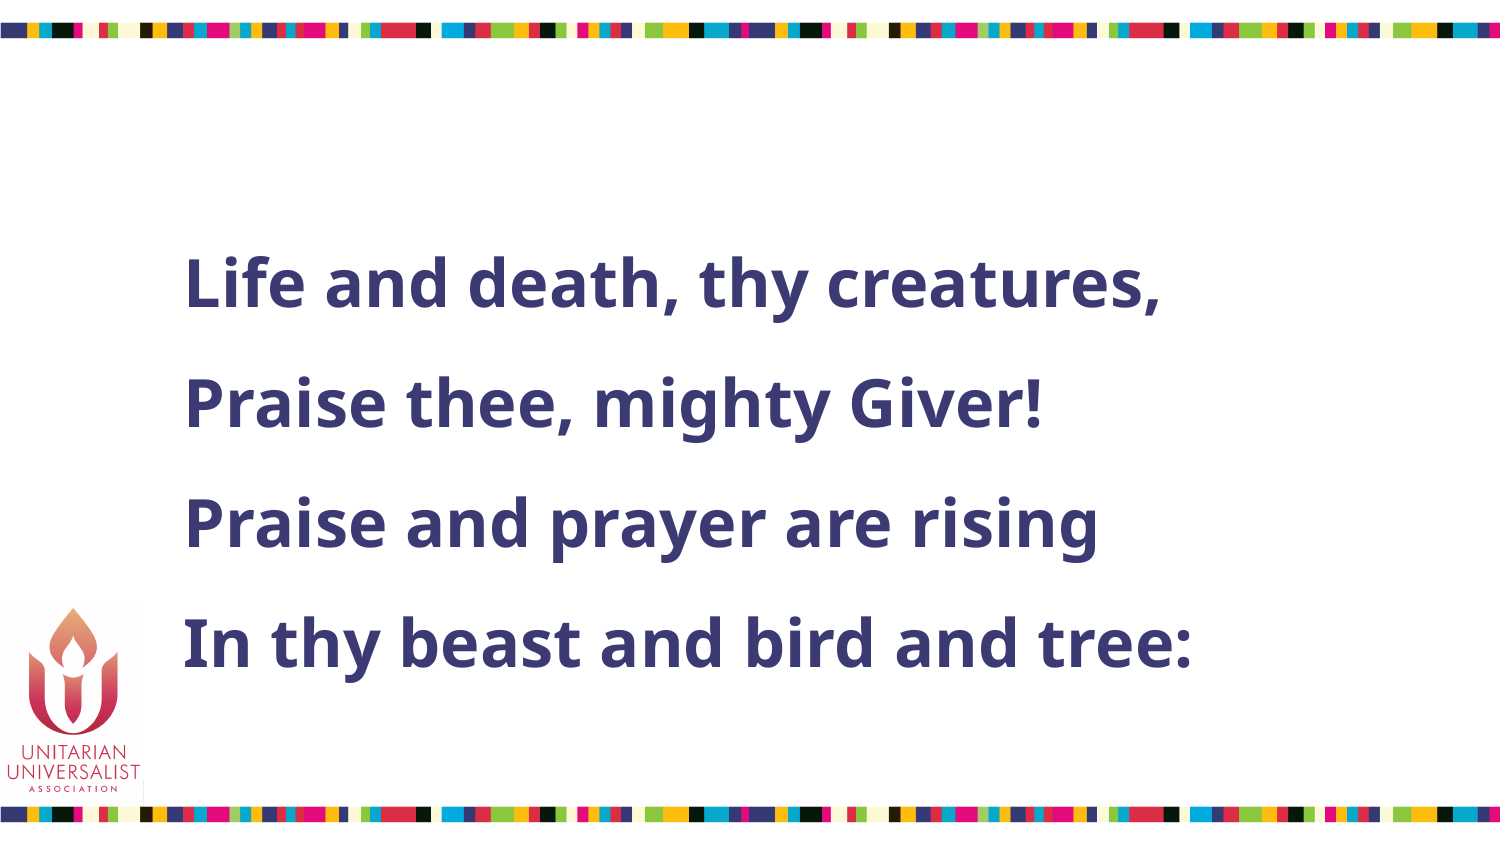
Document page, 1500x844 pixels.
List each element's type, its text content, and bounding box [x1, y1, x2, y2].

picture [0, 600, 1500, 824]
text_box Life and death, thy creatures, Praise thee, mighty Giver! Praise and prayer are rising In thy beast and bird and tree: [168, 185, 1447, 696]
picture [0, 22, 1500, 40]
